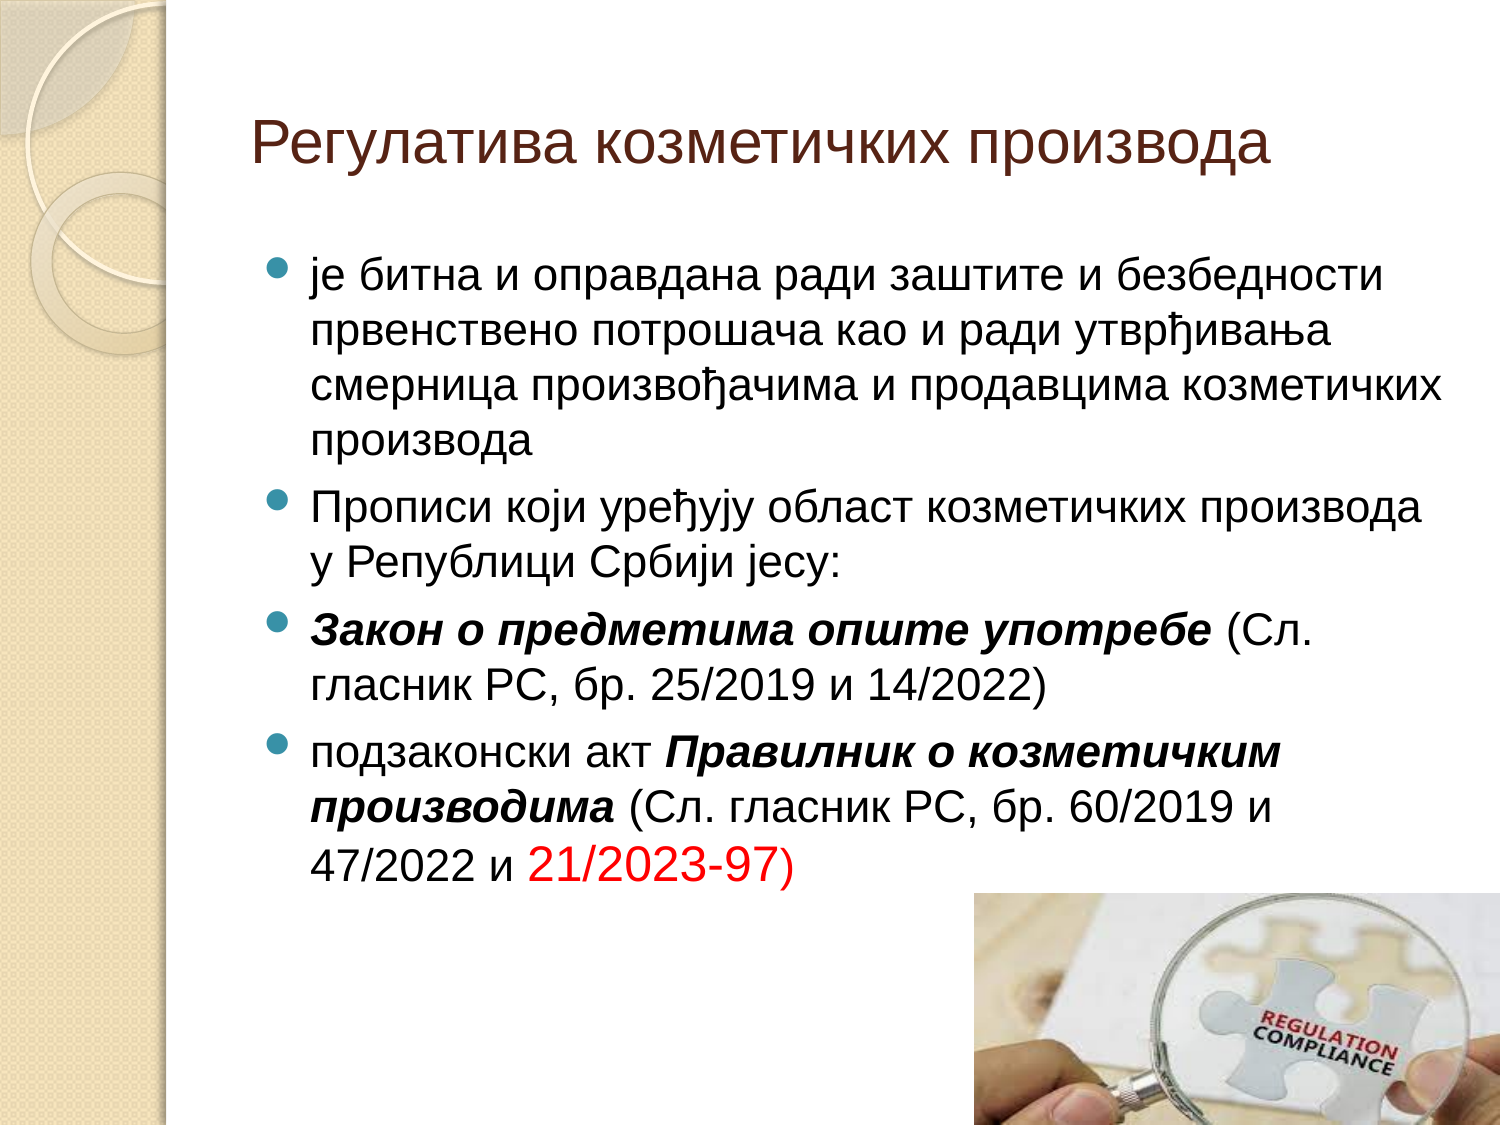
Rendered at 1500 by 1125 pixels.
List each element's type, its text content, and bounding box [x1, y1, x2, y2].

title Регулатива козметичких производа [235, 45, 1466, 233]
list је битна и оправдана ради заштите и безбедности првенствено потрошача као и ради утврђивања смерница произвођачима и продавцима козметичких производа Прописи који уређују област козметичких производа у Републици Србији јесу: Закон о предметима опште употребе (Сл. гласник РС, бр. 25/2019 и 14/2022) подзаконски акт Правилник о козметичким производима (Сл. гласник РС, бр. 60/2019 и 47/2022 и 21/2023-97) [235, 237, 1466, 1025]
picture [974, 892, 1500, 1125]
